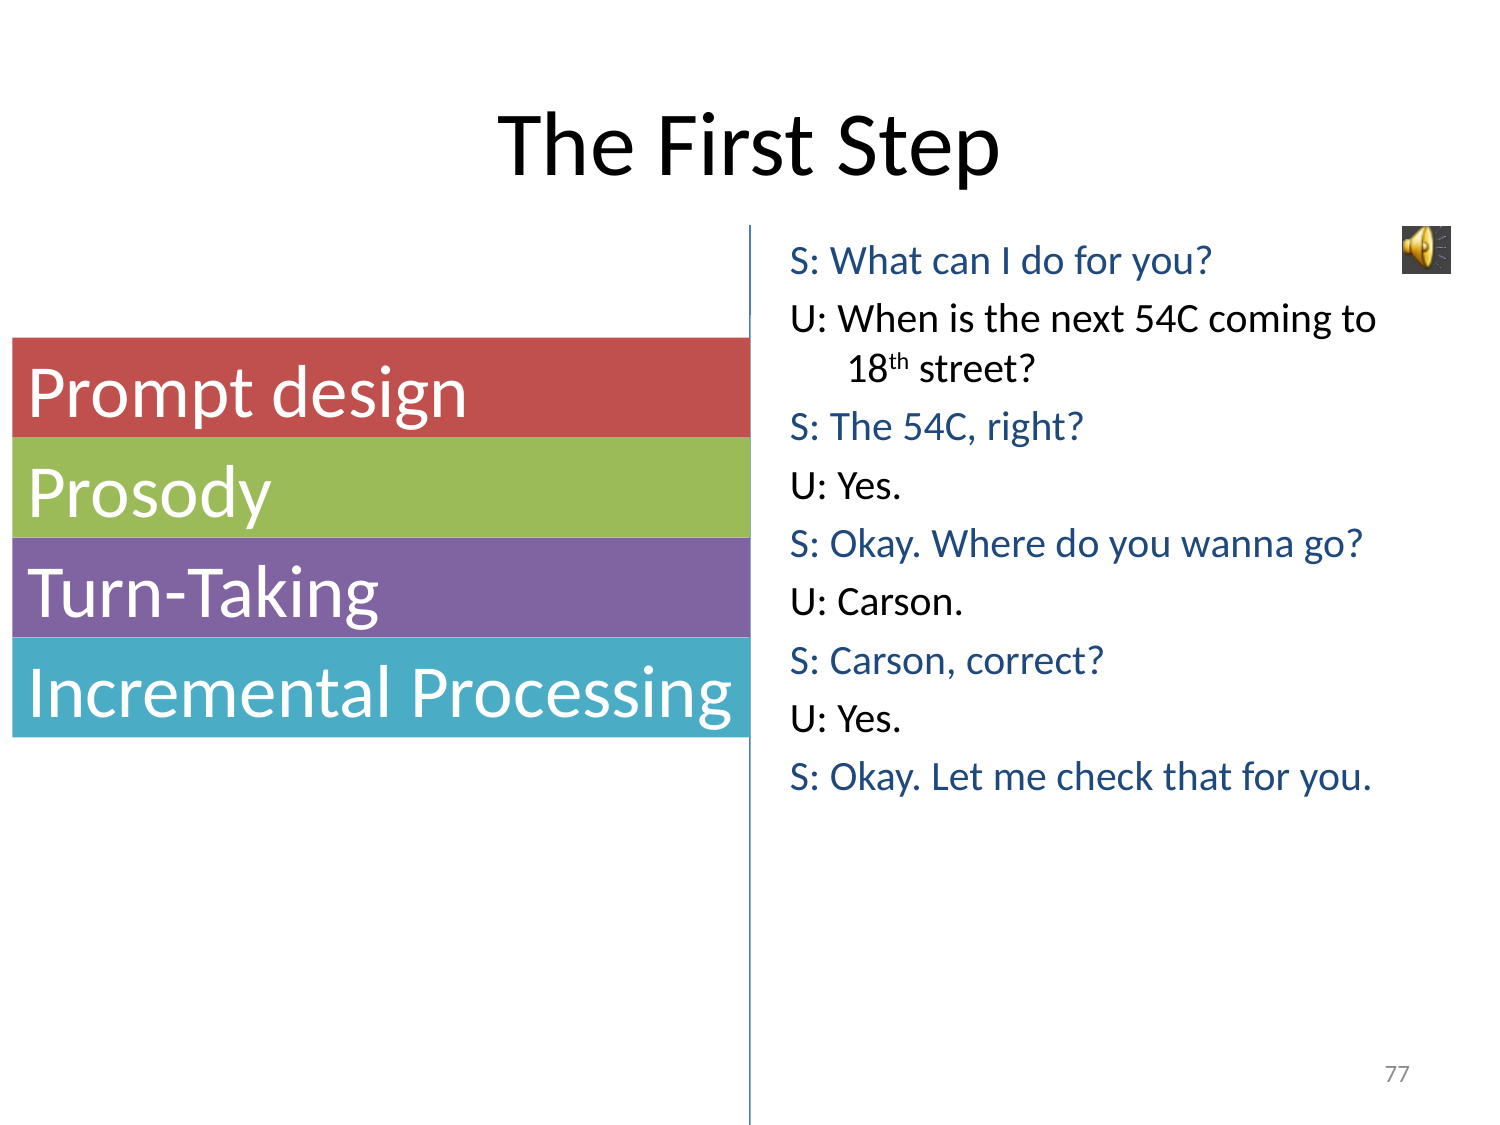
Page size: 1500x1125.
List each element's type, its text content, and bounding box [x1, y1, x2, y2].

text_box Incremental Processing [10, 635, 752, 740]
text_box Prompt design [10, 335, 752, 440]
picture [1401, 224, 1452, 276]
text_box Turn-Taking [10, 535, 752, 635]
title The First Step [75, 45, 1425, 233]
text_box Prosody [10, 440, 752, 535]
text_box S: What can I do for you? U: When is the next 54C coming to 18th street? S: The 54C, right? U: Yes. S: Okay. Where do you wanna go? U: Carson. S: Carson, correct? U: Yes. S: Okay. Let me check that for you. [774, 224, 1450, 1125]
